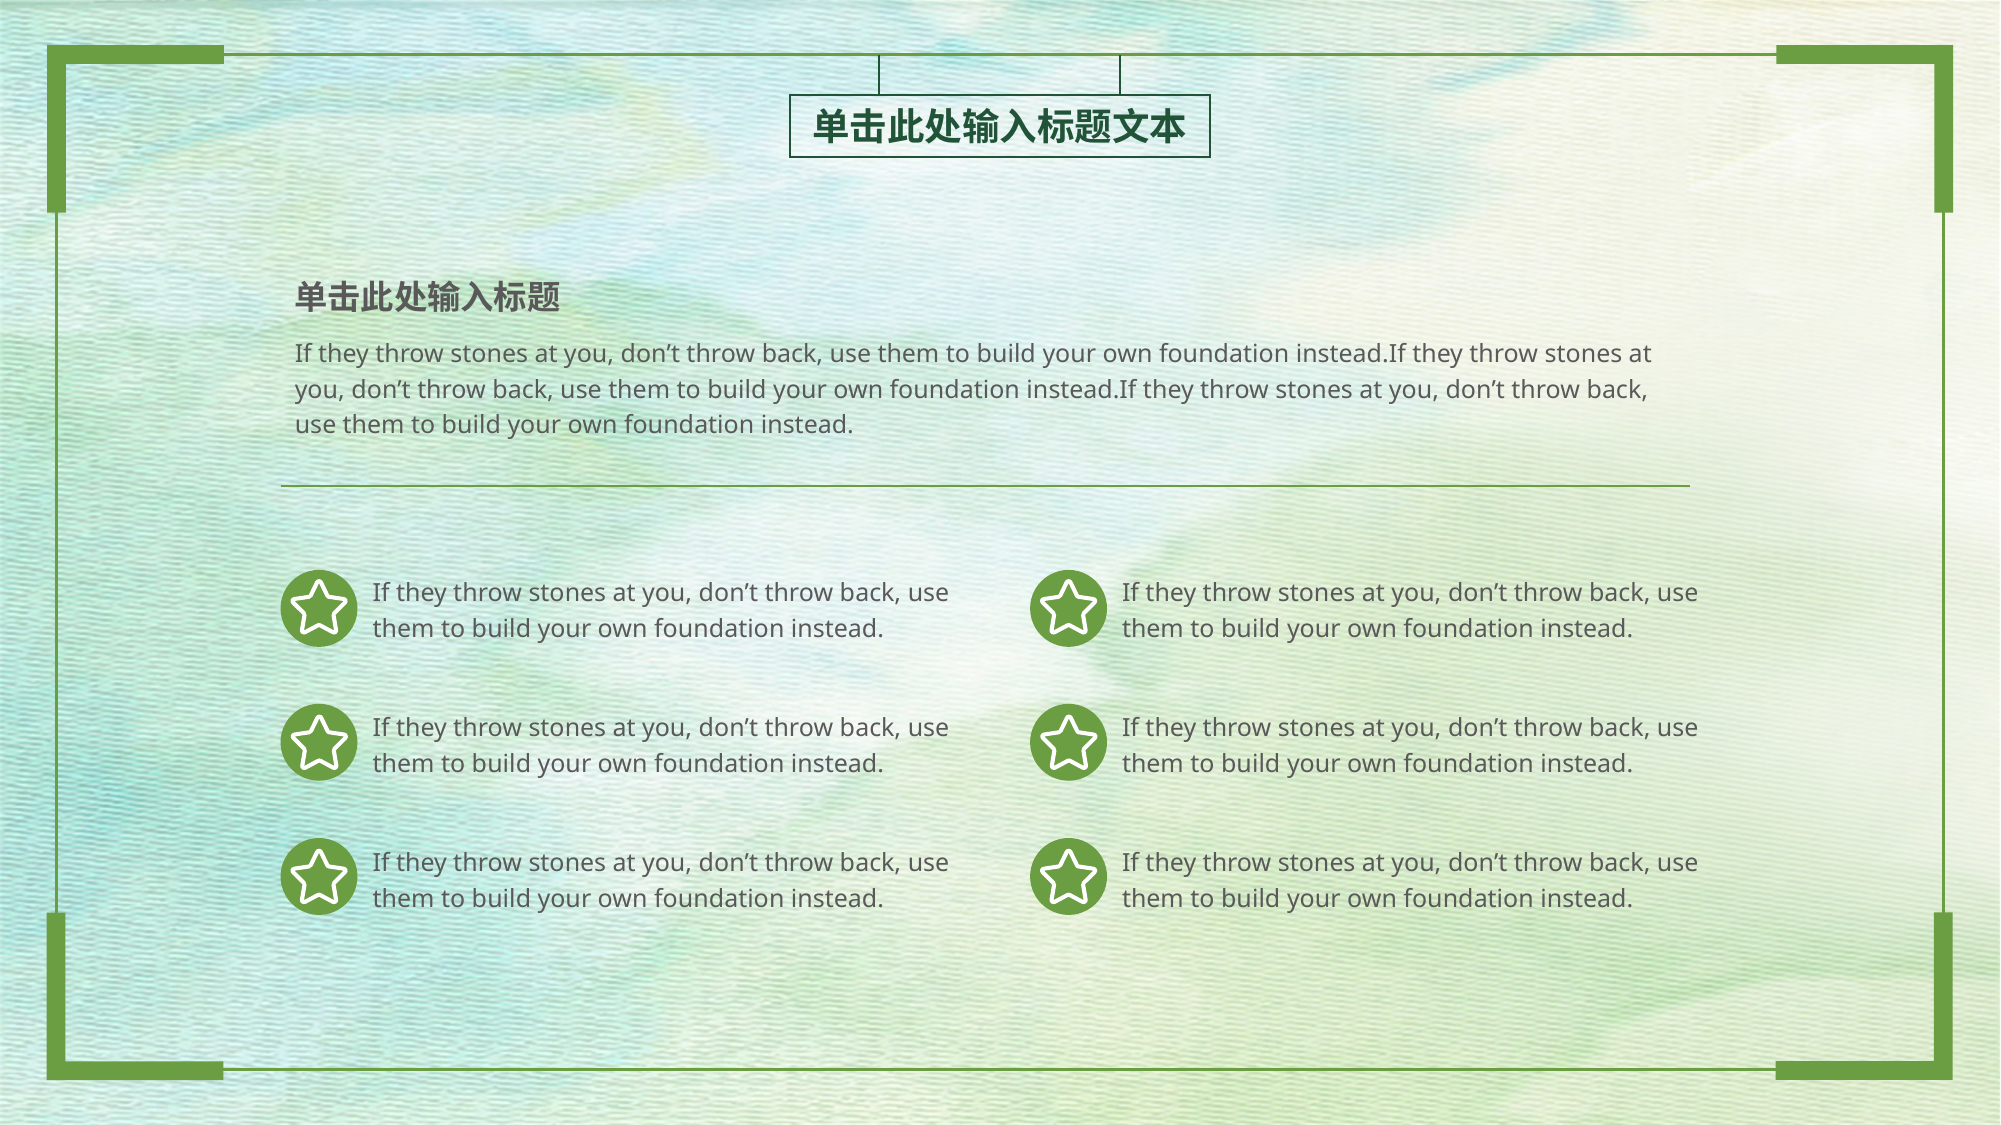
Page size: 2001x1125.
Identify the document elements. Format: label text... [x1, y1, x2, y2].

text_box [280, 569, 358, 647]
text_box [46, 912, 224, 1080]
text_box 单击此处输入标题 [280, 269, 616, 324]
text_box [1776, 45, 1954, 213]
text_box If they throw stones at you, don’t throw back, use them to build your own foundation instead. [1107, 698, 1720, 785]
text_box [1775, 912, 1953, 1080]
text_box [55, 54, 1944, 1071]
text_box If they throw stones at you, don’t throw back, use them to build your own foundation instead. [1107, 563, 1720, 650]
text_box If they throw stones at you, don’t throw back, use them to build your own foundation instead. [1107, 833, 1720, 920]
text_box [789, 54, 1210, 157]
text_box If they throw stones at you, don’t throw back, use them to build your own foundation instead. [358, 563, 971, 650]
text_box If they throw stones at you, don’t throw back, use them to build your own foundation instead.If they throw stones at you, don’t throw back, use them to build your own foundation instead.If they throw stones at you, don’t throw back, use them to build your own foundation instead. [280, 324, 1712, 446]
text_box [280, 703, 358, 781]
text_box If they throw stones at you, don’t throw back, use them to build your own foundation instead. [358, 698, 971, 785]
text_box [280, 837, 358, 915]
text_box If they throw stones at you, don’t throw back, use them to build your own foundation instead. [358, 833, 971, 920]
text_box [1030, 569, 1108, 647]
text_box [1030, 837, 1108, 915]
picture [0, 0, 2001, 1125]
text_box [1030, 703, 1108, 781]
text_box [47, 45, 225, 213]
